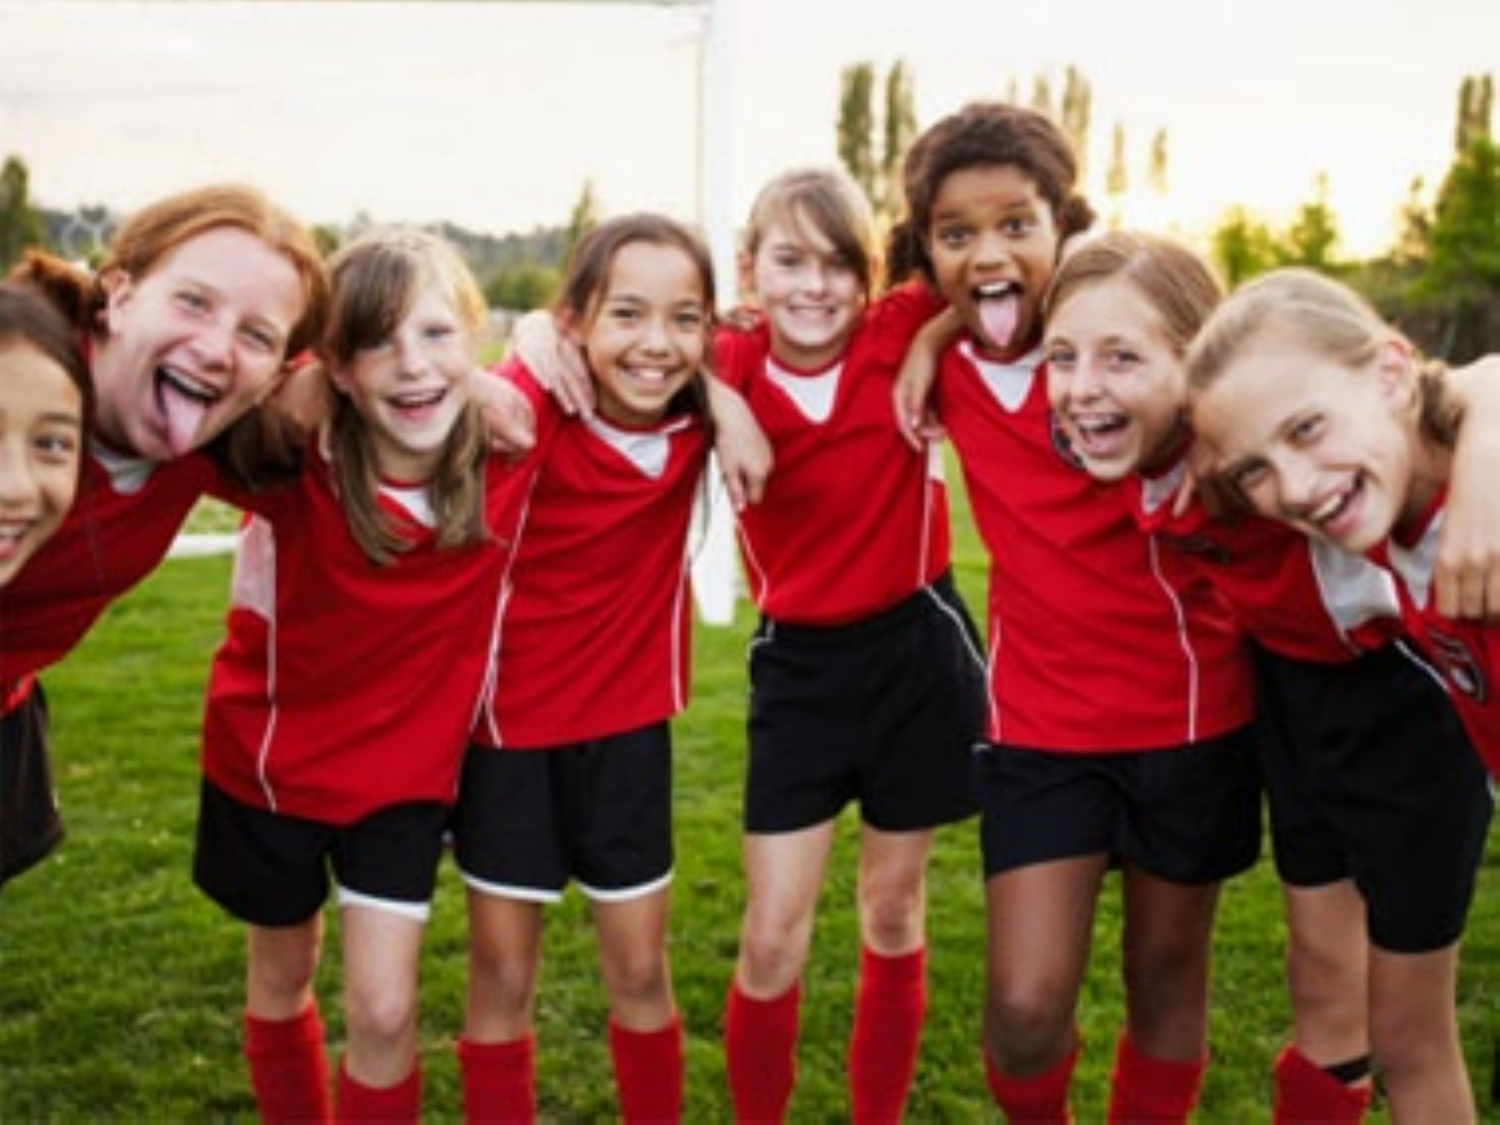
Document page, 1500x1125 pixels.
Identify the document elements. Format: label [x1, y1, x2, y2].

list [0, 0, 1500, 1125]
